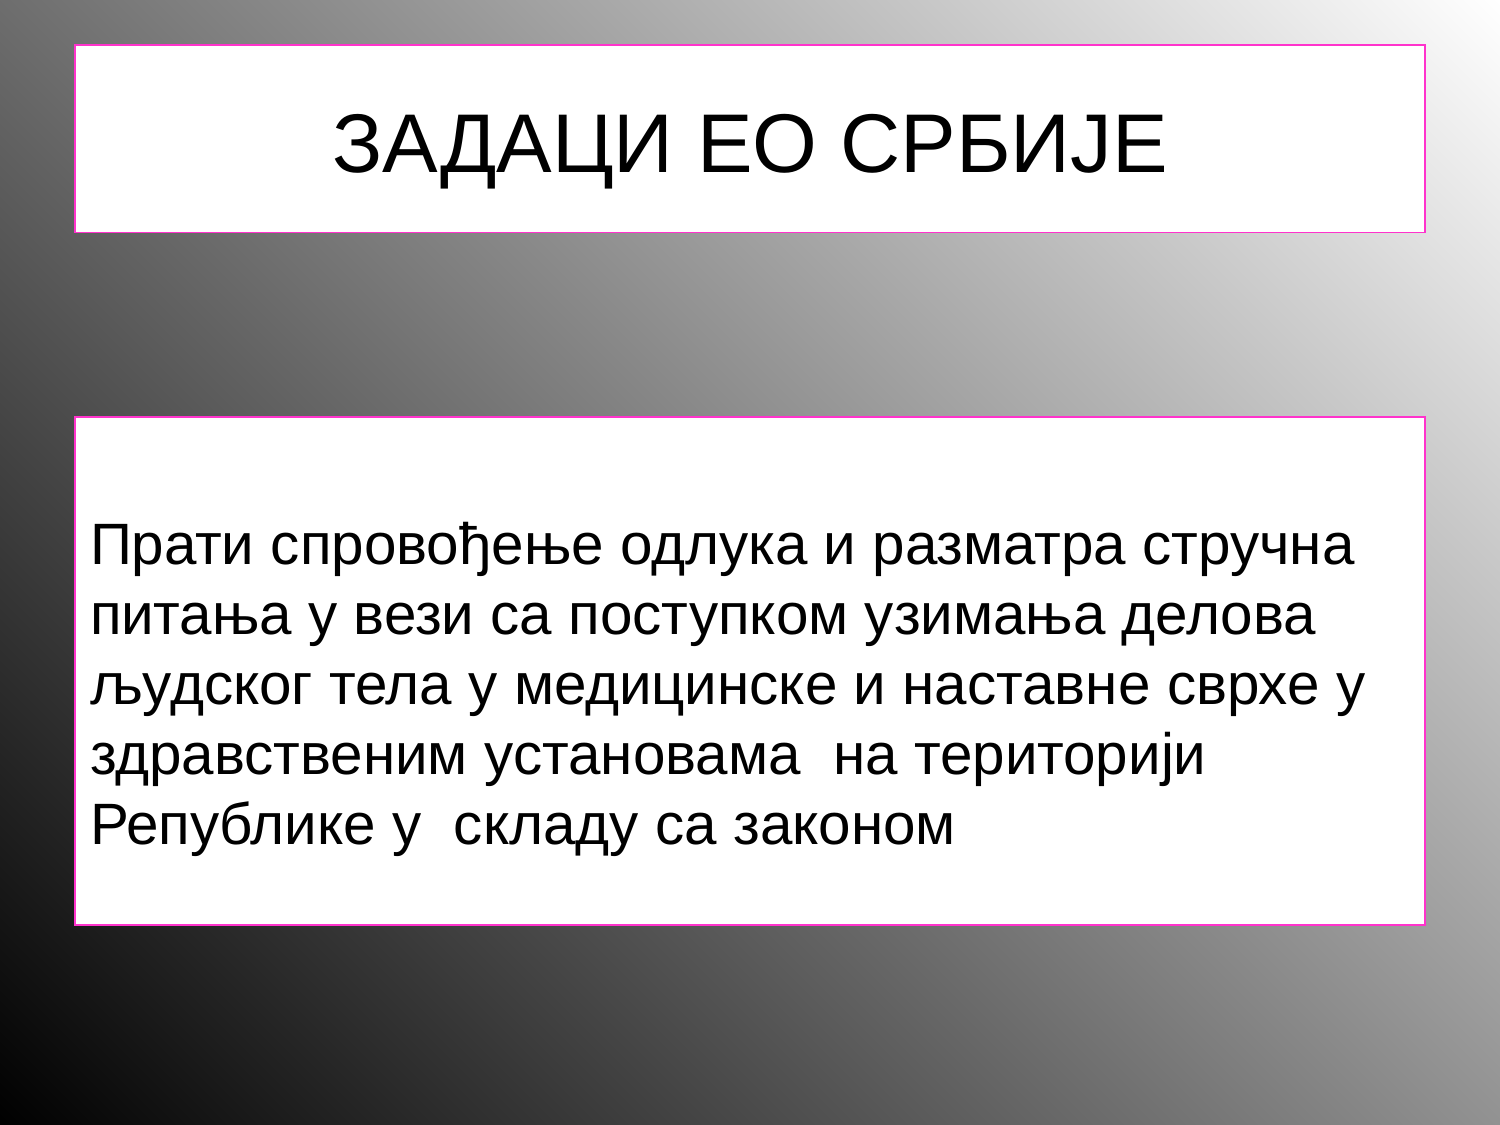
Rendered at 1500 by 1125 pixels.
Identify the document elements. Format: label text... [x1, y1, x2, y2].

list Прати спровођење одлука и разматра стручна питања у вези са поступком узимања делова људског тела у медицинске и наставне сврхе у здравственим установама на територији Републике у складу са законом [74, 416, 1426, 926]
title ЗАДАЦИ ЕО СРБИЈЕ [74, 44, 1426, 233]
